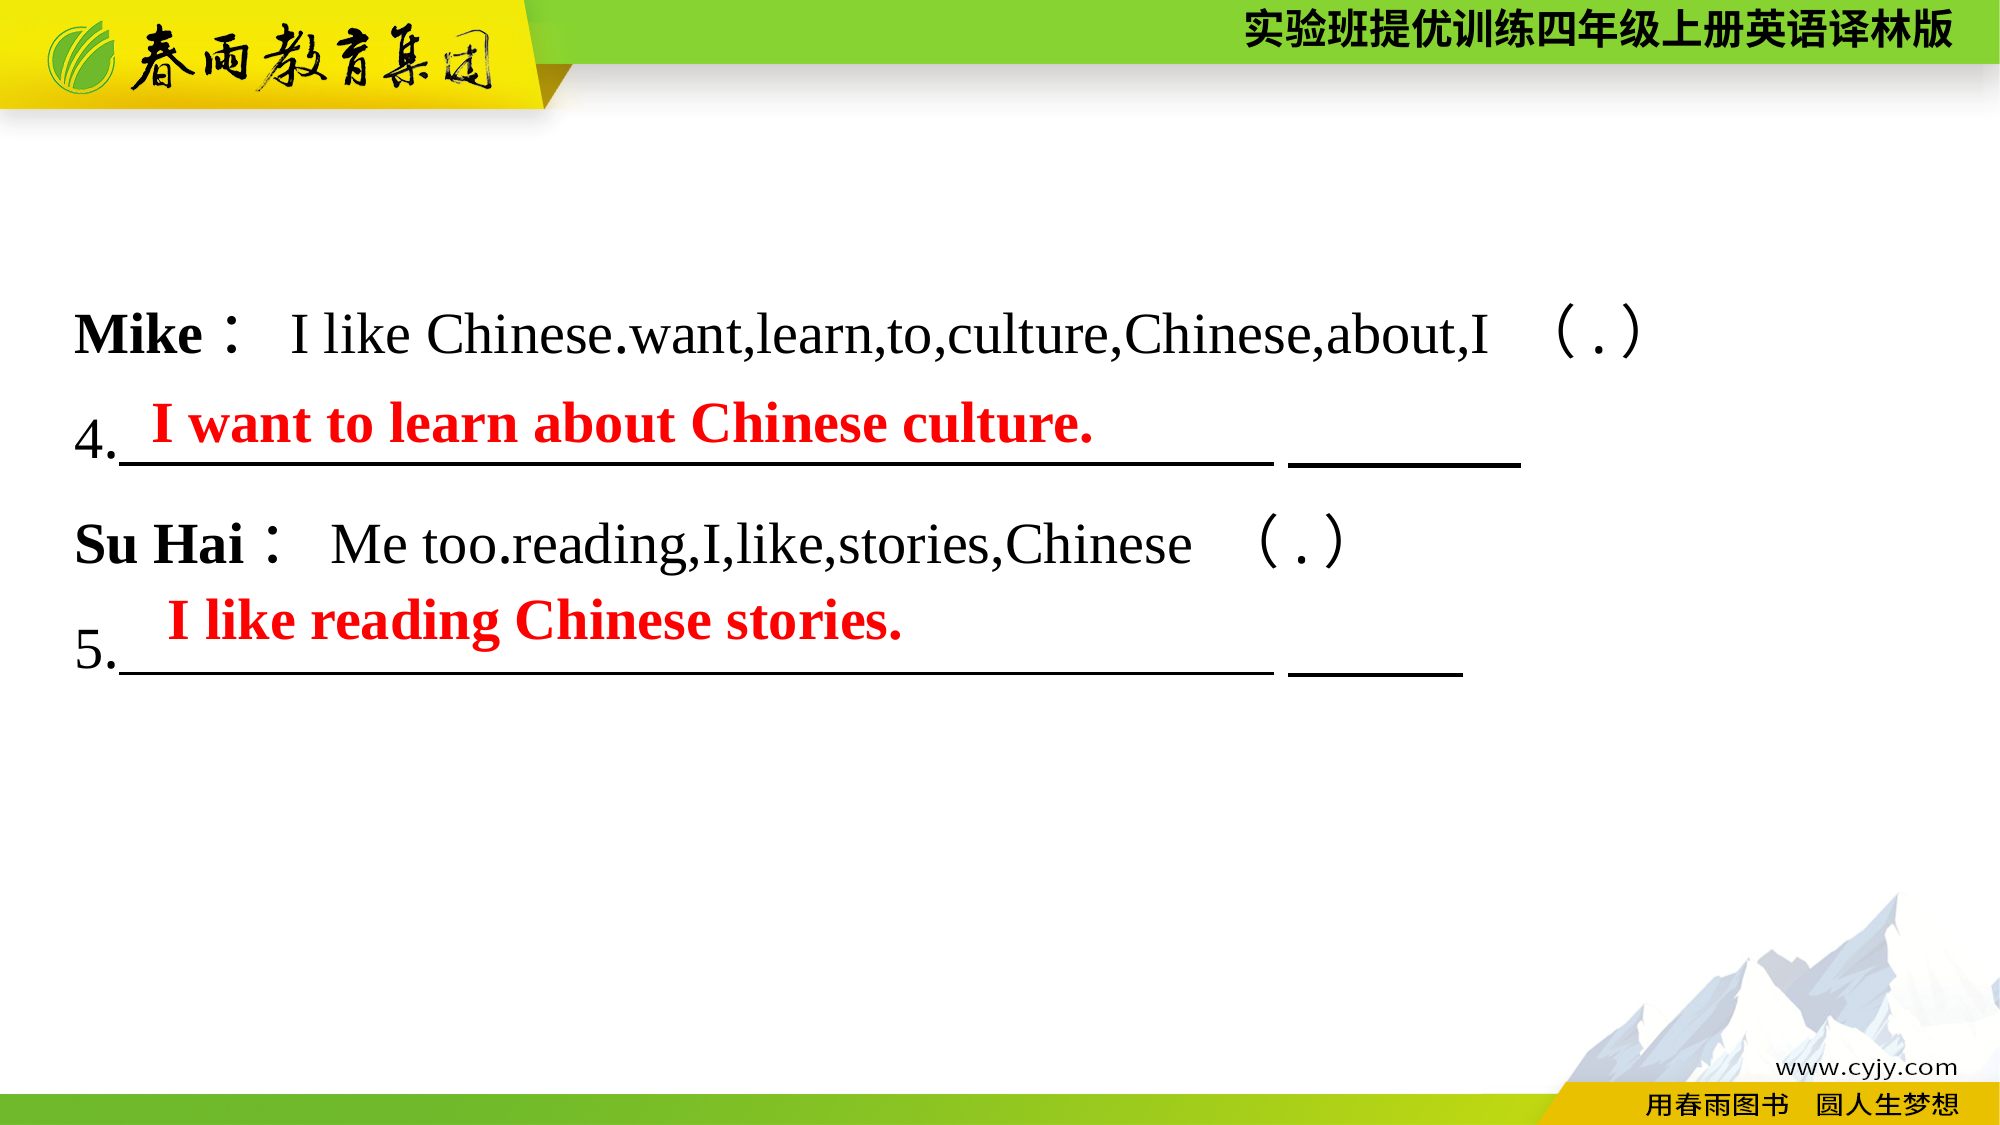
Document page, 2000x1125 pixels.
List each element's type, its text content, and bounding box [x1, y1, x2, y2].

text_box I want to learn about Chinese culture. [136, 377, 1110, 462]
picture [0, 0, 2000, 1125]
text_box I like reading Chinese stories. [153, 573, 919, 659]
list Mike：I like Chinese.want,learn,to,culture,Chinese,about,I （.） 4. _______________________________________ Su Hai：Me too.reading,I,like,stories,Chinese （.） 5. _______________________________________ [59, 253, 1944, 693]
